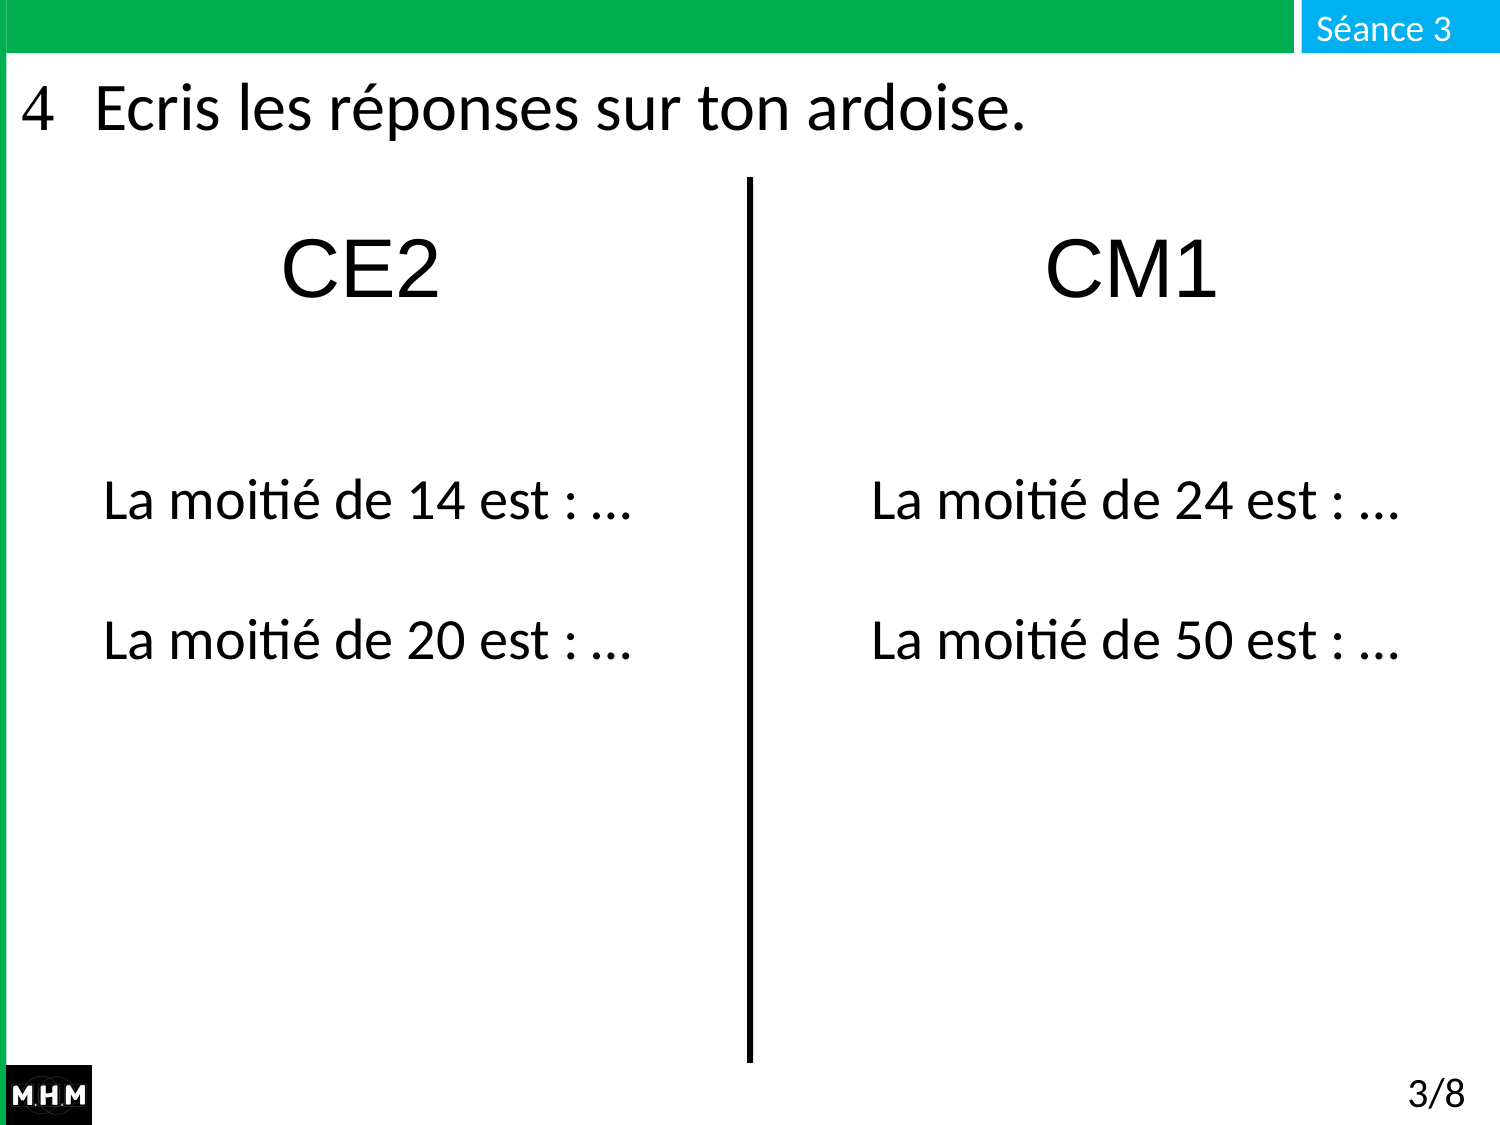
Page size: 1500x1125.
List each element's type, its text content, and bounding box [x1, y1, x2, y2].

picture [6, 1065, 92, 1125]
list 3/8 [1373, 1064, 1500, 1125]
text_box CE2 CM1 [265, 206, 750, 315]
text_box La moitié de 24 est : … La moitié de 50 est : … [856, 383, 1415, 769]
text_box La moitié de 14 est : … La moitié de 20 est : … [88, 383, 648, 769]
text_box CE2 CM1 [751, 206, 1241, 315]
title Ecris les réponses sur ton ardoise. [79, 64, 1374, 153]
